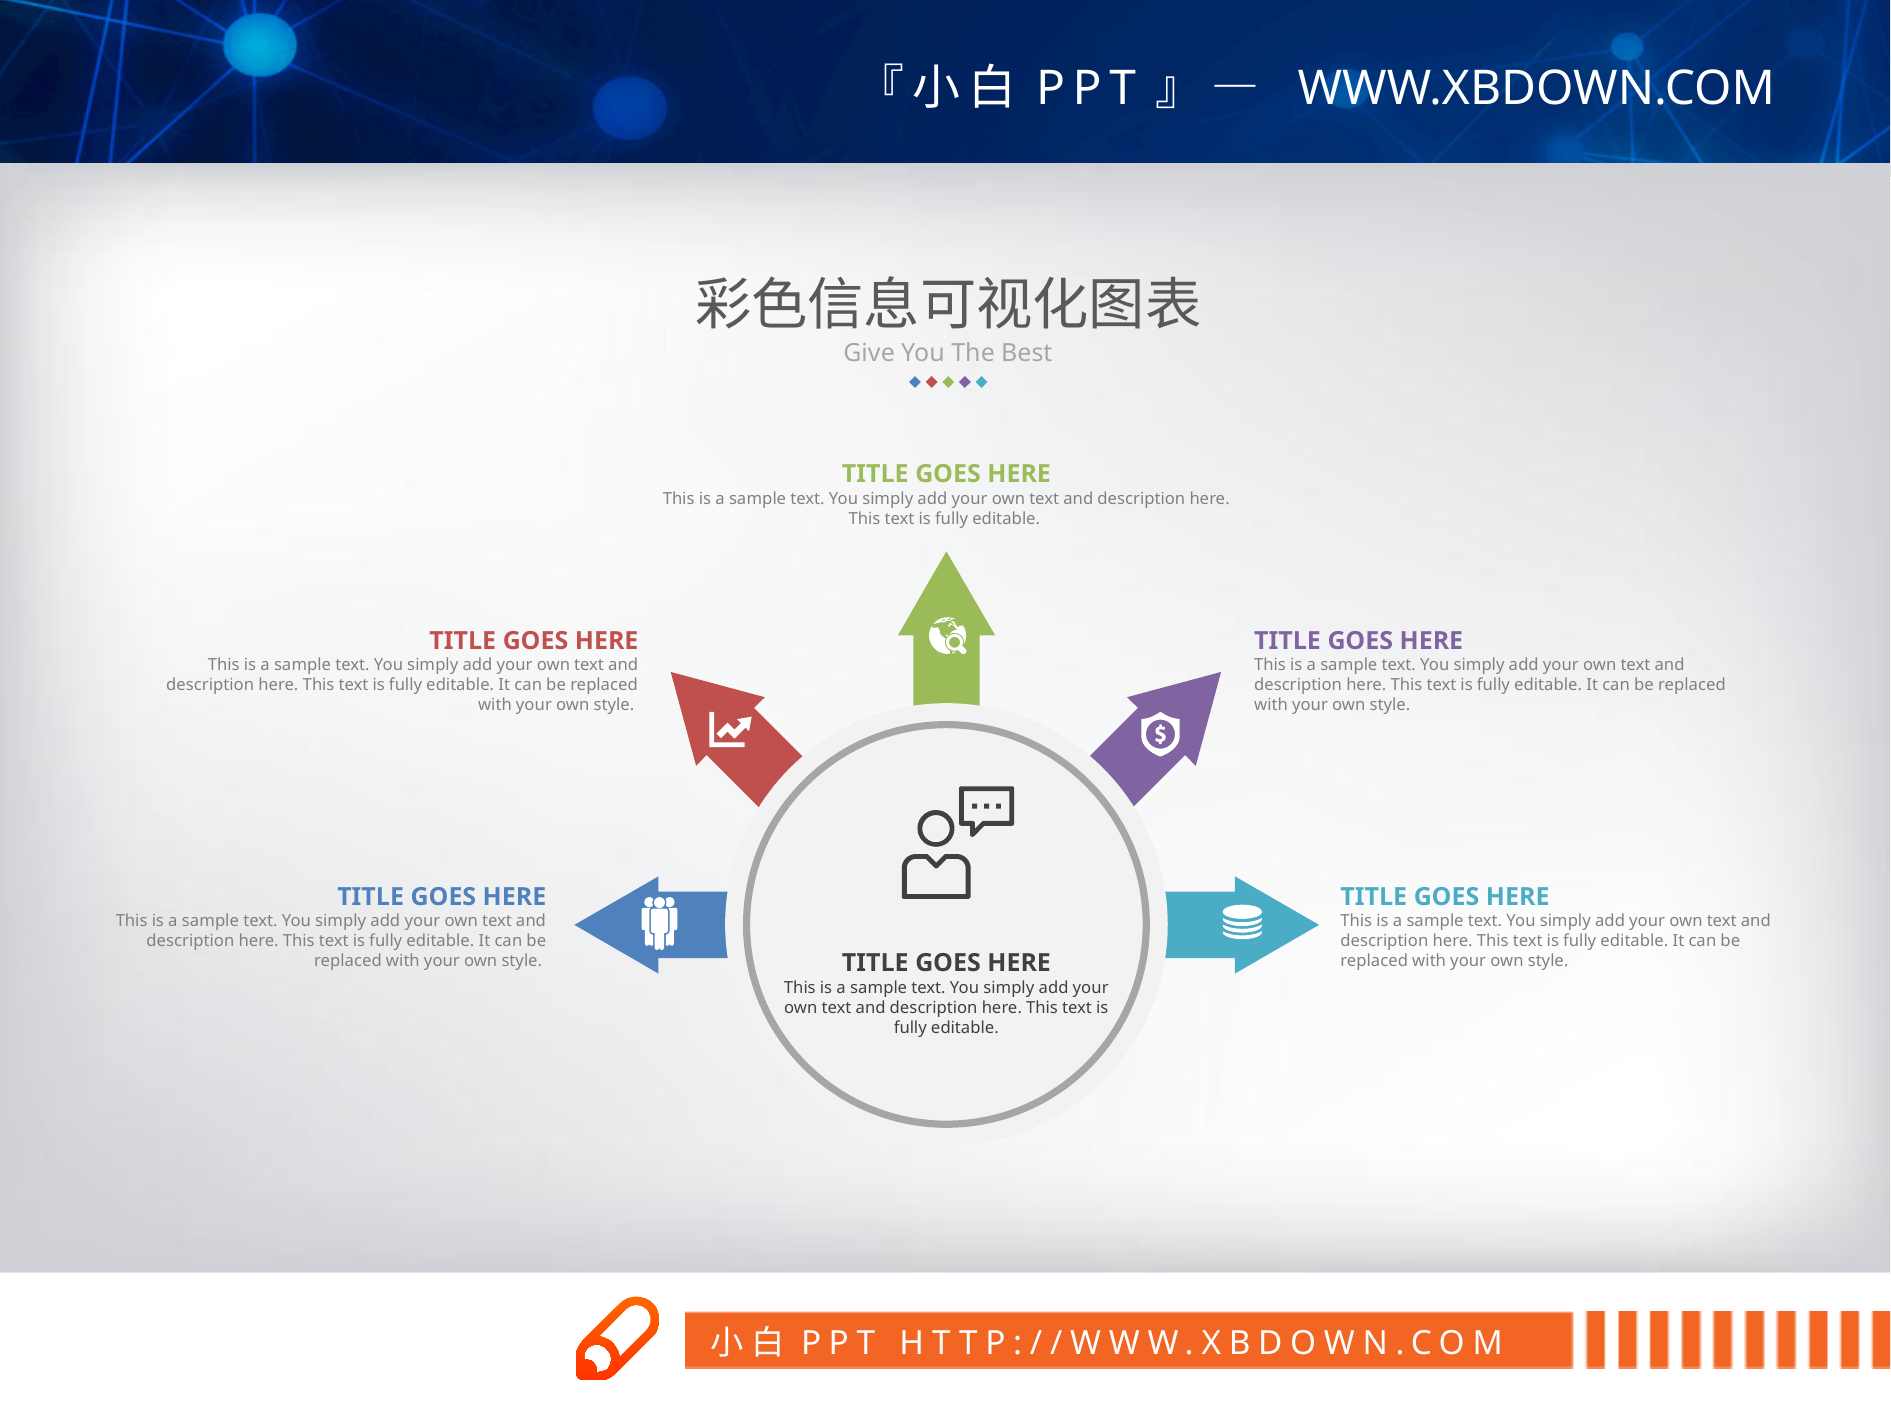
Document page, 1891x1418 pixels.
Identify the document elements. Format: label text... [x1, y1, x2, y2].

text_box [928, 616, 967, 655]
text_box TITLE GOES HERE This is a sample text. You simply add your own text and description here. This text is fully editable. It can be replaced with your own style. [1340, 879, 1791, 970]
text_box [1127, 671, 1222, 766]
text_box TITLE GOES HERE This is a sample text. You simply add your own text and description here. This text is fully editable. [657, 457, 1237, 528]
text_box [1222, 904, 1263, 940]
text_box [574, 876, 719, 974]
picture [0, 0, 1891, 1275]
text_box TITLE GOES HERE This is a sample text. You simply add your own text and description here. This text is fully editable. It can be replaced with your own style. [144, 624, 639, 714]
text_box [1141, 711, 1180, 757]
text_box Give You The Best [832, 331, 1065, 373]
text_box [897, 551, 996, 701]
text_box TITLE GOES HERE This is a sample text. You simply add your own text and description here. This text is fully editable. It can be replaced with your own style. [1254, 624, 1749, 714]
picture [685, 1311, 1891, 1369]
text_box 彩色信息可视化图表 [683, 262, 1213, 341]
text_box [901, 785, 1015, 900]
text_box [724, 702, 1168, 1146]
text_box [709, 711, 752, 748]
text_box TITLE GOES HERE This is a sample text. You simply add your own text and description here. This text is fully editable. It can be replaced with your own style. [103, 879, 547, 970]
text_box [670, 671, 765, 768]
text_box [908, 375, 988, 389]
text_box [641, 896, 678, 951]
text_box [1173, 876, 1320, 974]
